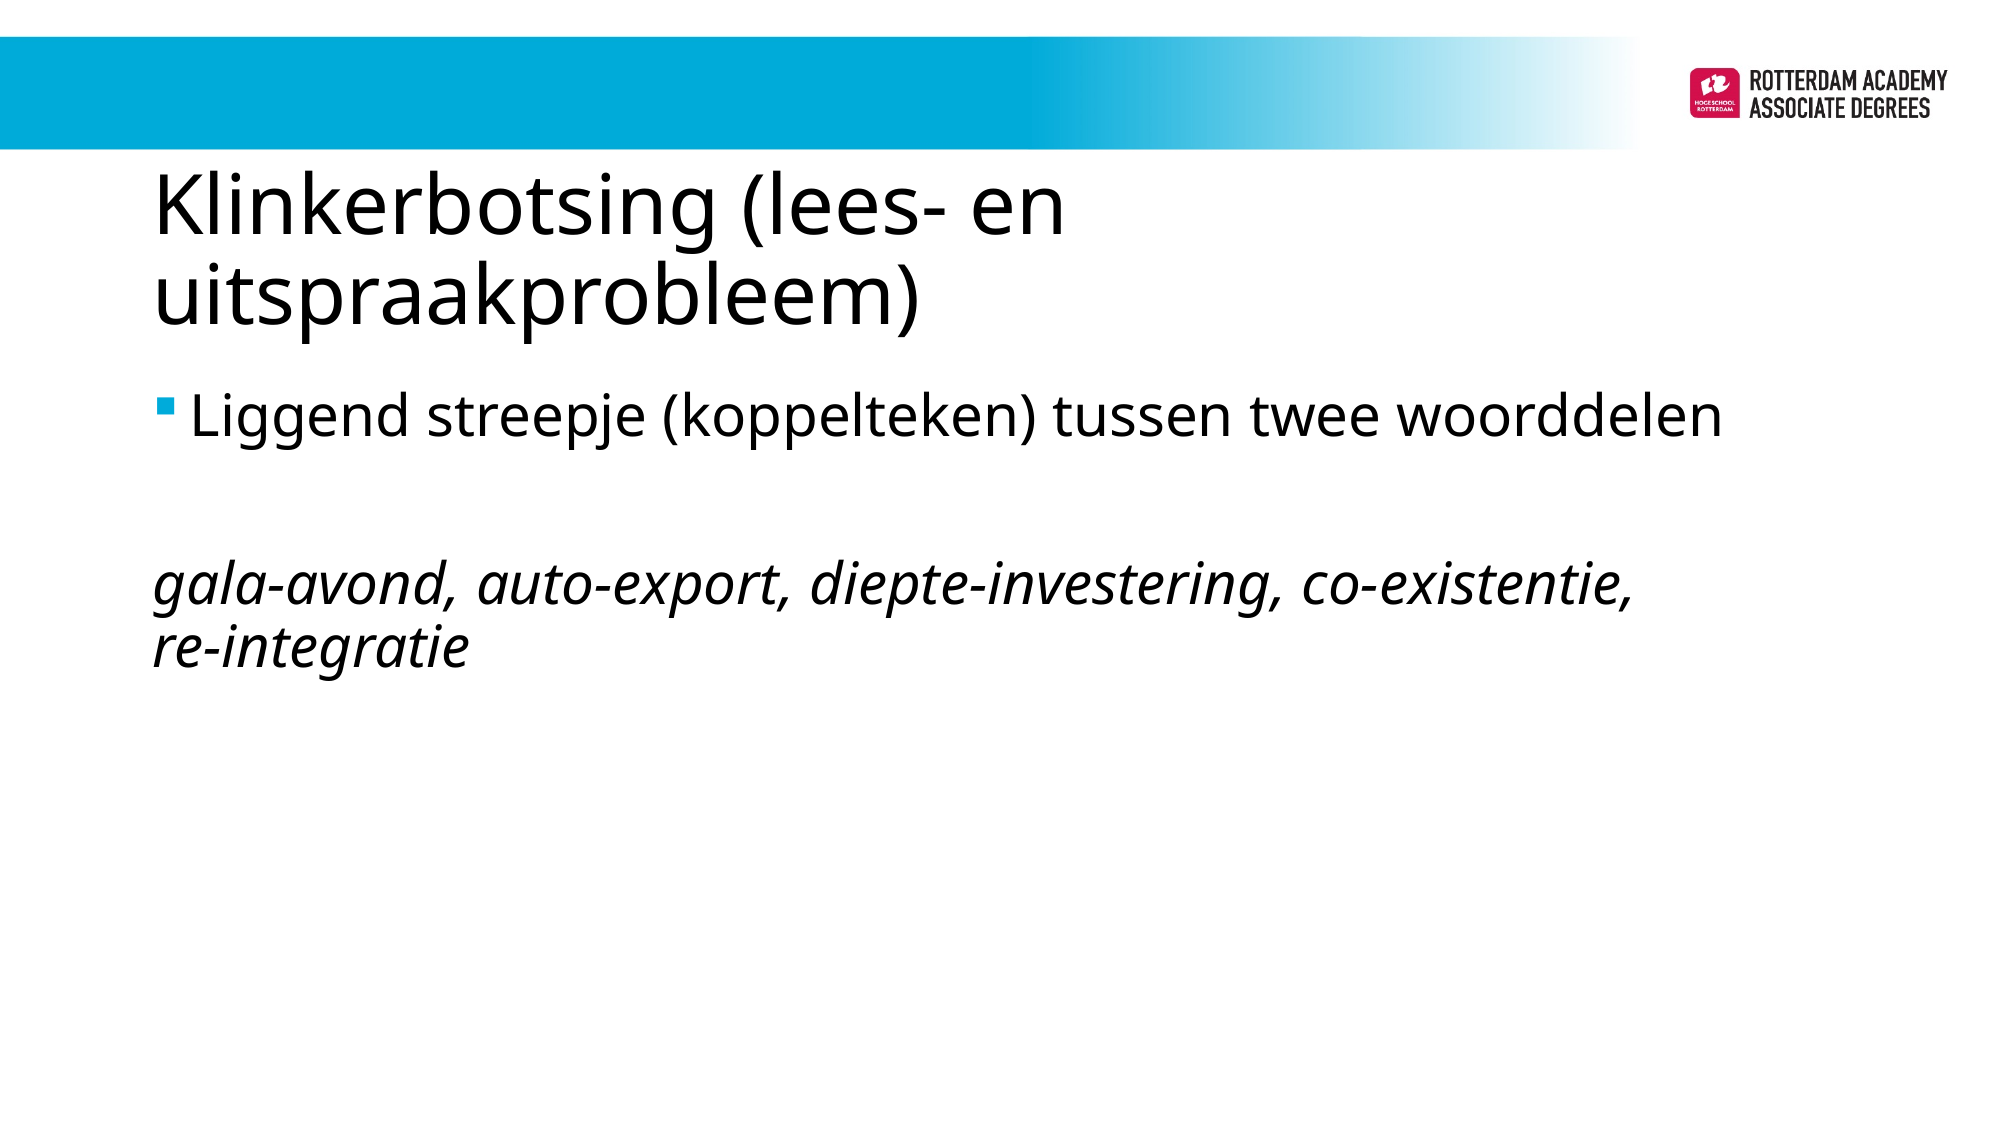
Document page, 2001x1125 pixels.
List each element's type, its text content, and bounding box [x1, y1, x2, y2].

list Liggend streepje (koppelteken) tussen twee woorddelen gala-avond, auto-export, diepte-investering, co-existentie, re-integratie [137, 378, 1863, 985]
title Klinkerbotsing (lees- en uitspraakprobleem) [137, 175, 1863, 329]
picture [0, 0, 2000, 184]
